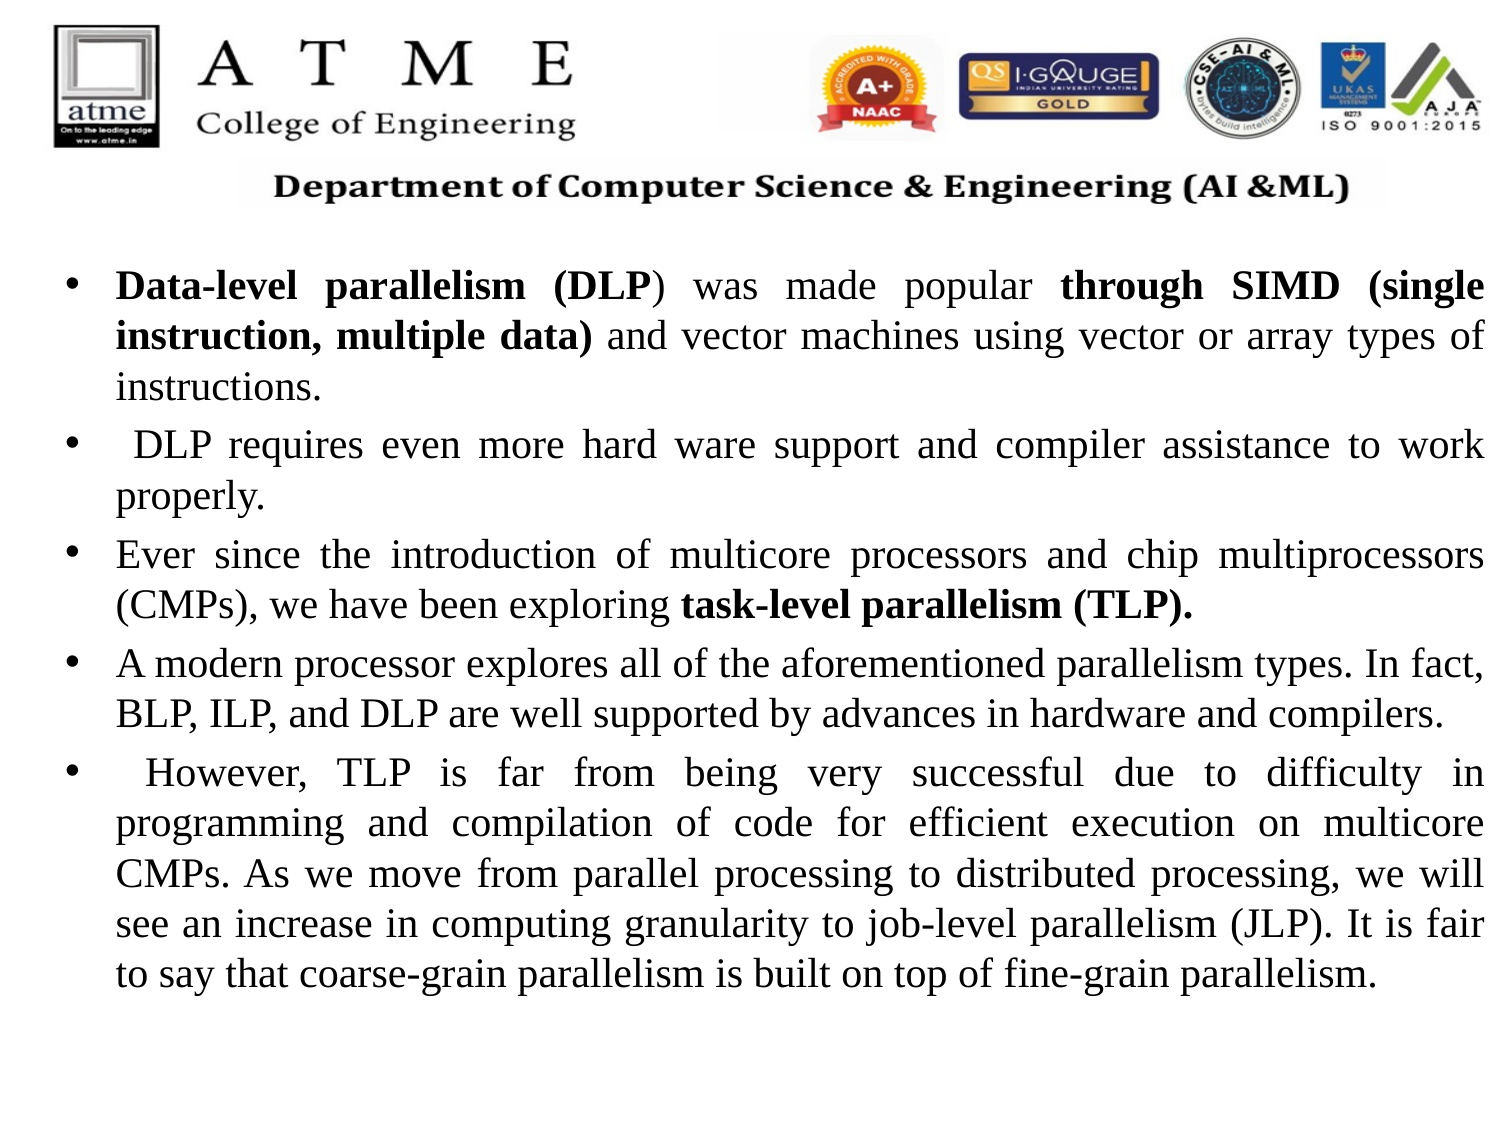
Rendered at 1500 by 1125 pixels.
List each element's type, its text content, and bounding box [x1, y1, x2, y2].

list Data-level parallelism (DLP) was made popular through SIMD (single instruction, multiple data) and vector machines using vector or array types of instructions. DLP requires even more hard ware support and compiler assistance to work properly. Ever since the introduction of multicore processors and chip multiprocessors (CMPs), we have been exploring task-level parallelism (TLP). A modern processor explores all of the aforementioned parallelism types. In fact, BLP, ILP, and DLP are well supported by advances in hardware and compilers. However, TLP is far from being very successful due to difficulty in programming and compilation of code for efficient execution on multicore CMPs. As we move from parallel processing to distributed processing, we will see an increase in computing granularity to job-level parallelism (JLP). It is fair to say that coarse-grain parallelism is built on top of fine-grain parallelism. [50, 249, 1500, 1125]
picture [24, 0, 1500, 226]
